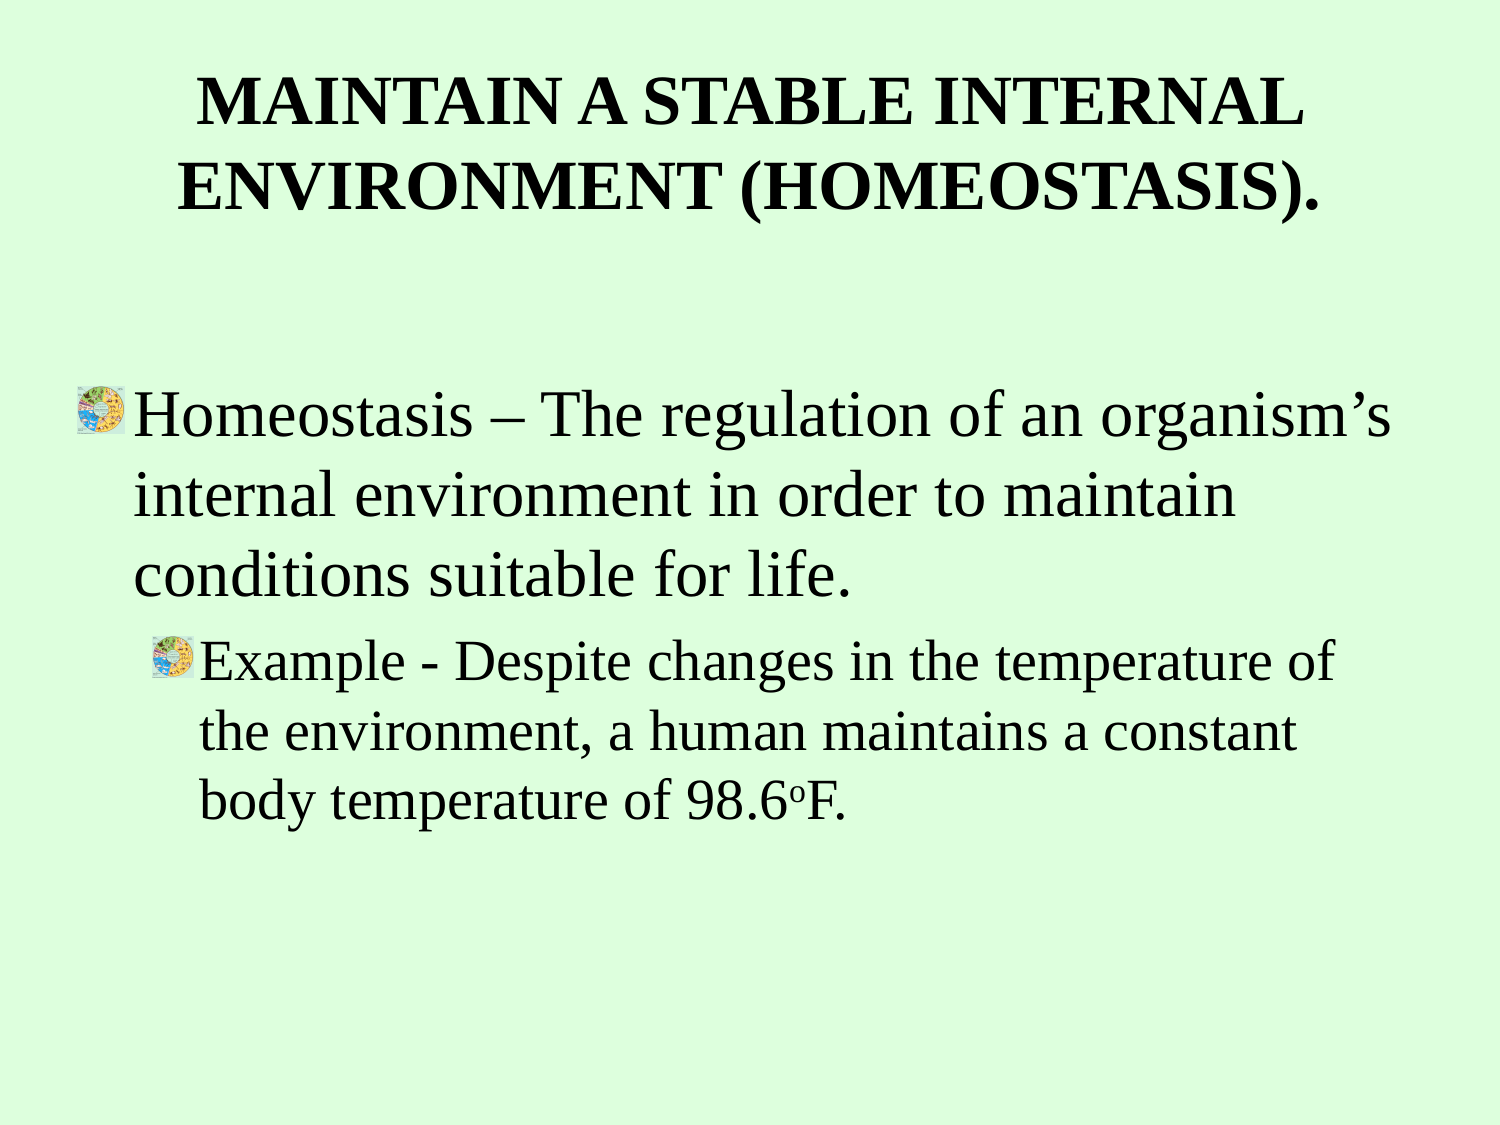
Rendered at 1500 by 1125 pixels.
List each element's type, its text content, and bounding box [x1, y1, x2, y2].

list Homeostasis – The regulation of an organism’s internal environment in order to maintain conditions suitable for life. Example - Despite changes in the temperature of the environment, a human maintains a constant body temperature of 98.6oF. [62, 362, 1413, 888]
picture [152, 636, 194, 678]
picture [77, 386, 125, 434]
title MAINTAIN A STABLE INTERNAL ENVIRONMENT (HOMEOSTASIS). [0, 45, 1500, 233]
